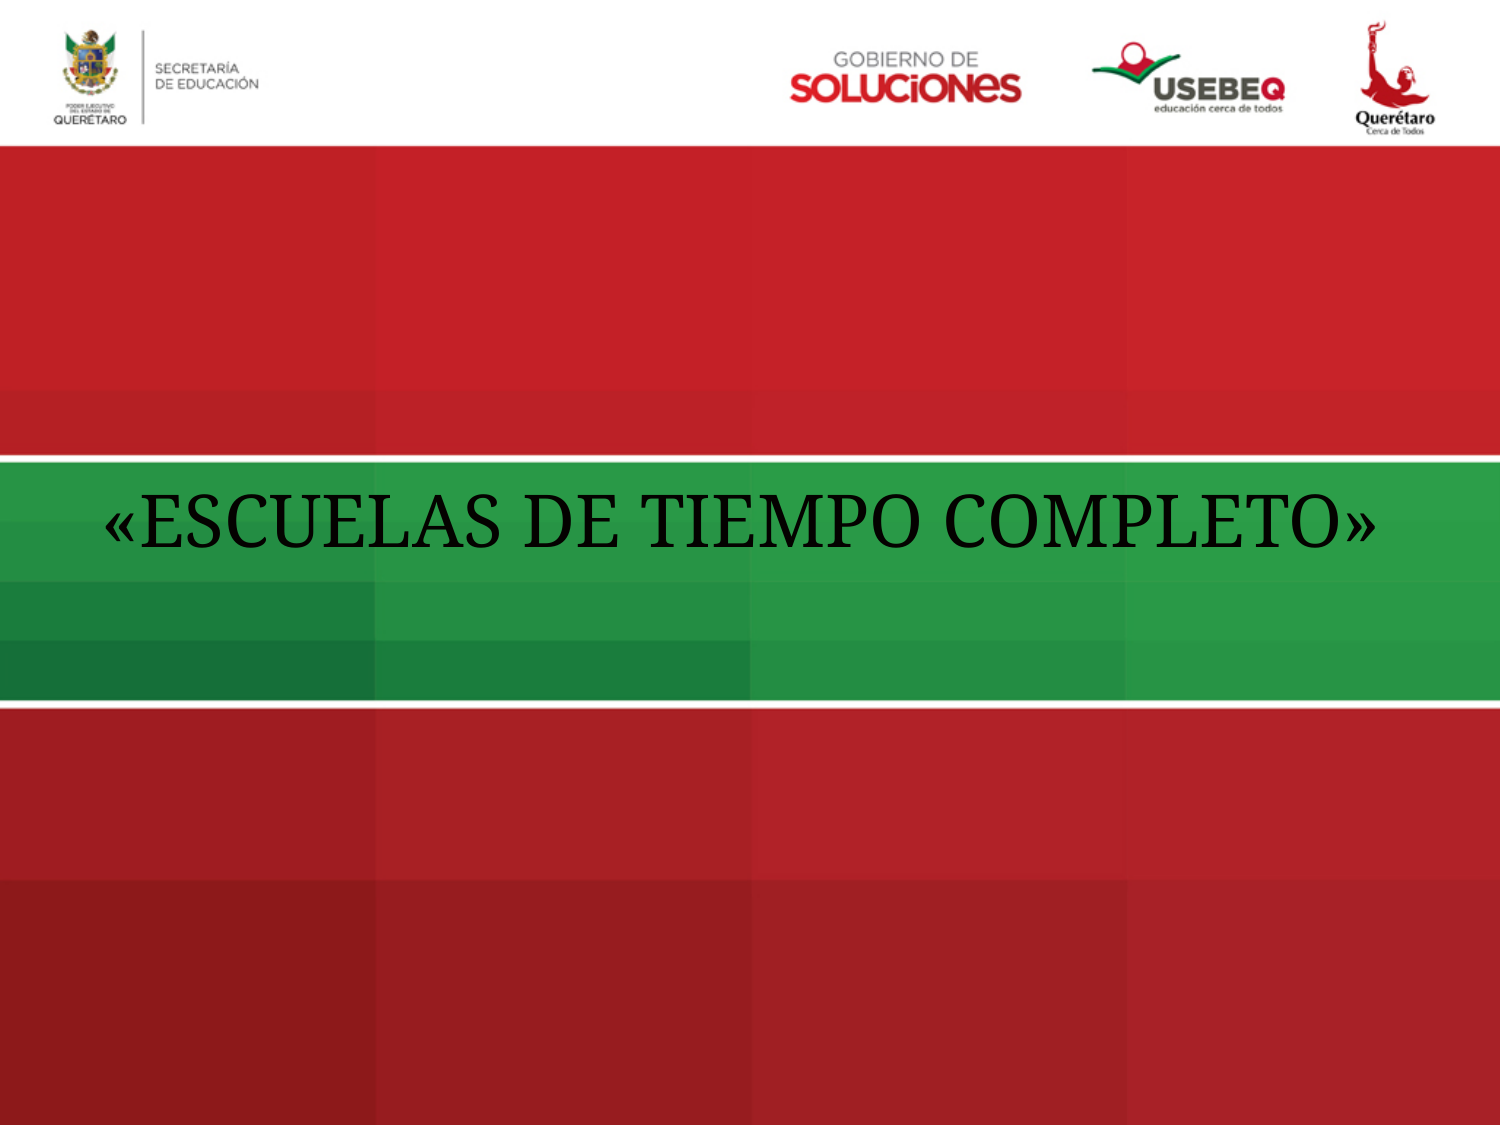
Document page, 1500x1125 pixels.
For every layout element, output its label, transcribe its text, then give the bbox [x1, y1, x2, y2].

picture [0, 0, 1500, 1125]
text_box «ESCUELAS DE TIEMPO COMPLETO» [0, 467, 1483, 745]
